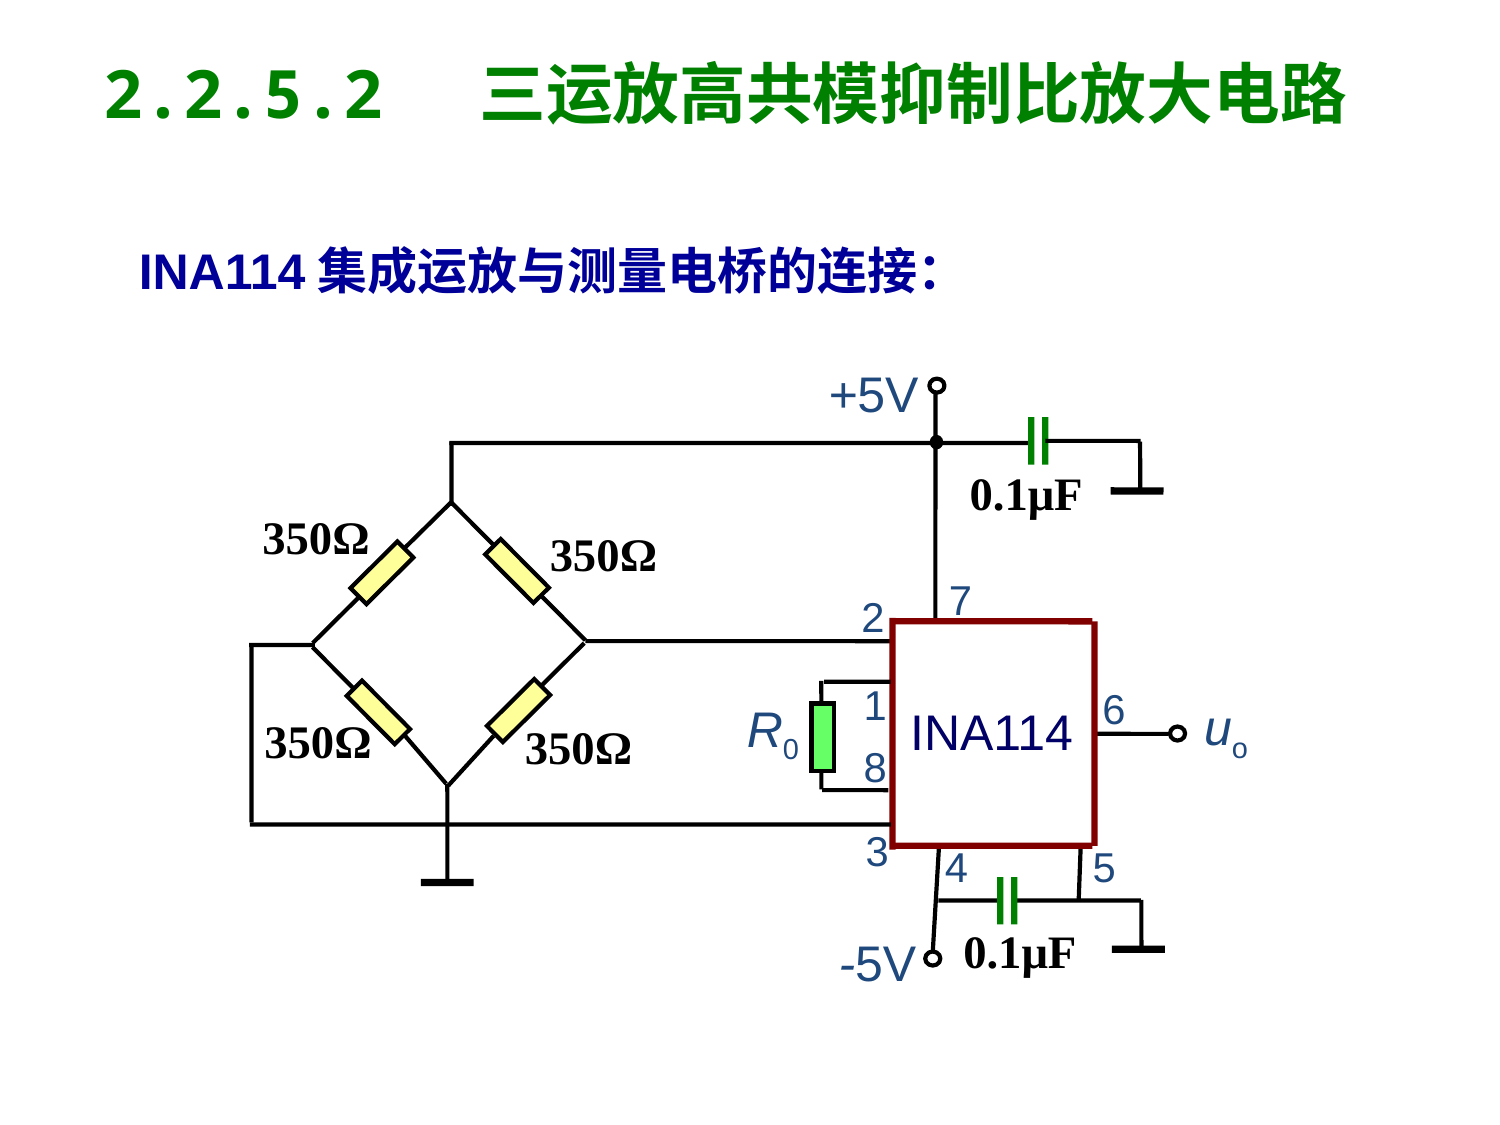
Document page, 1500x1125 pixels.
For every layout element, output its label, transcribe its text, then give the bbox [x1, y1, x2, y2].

text_box INA114集成运放与测量电桥的连接： [123, 231, 1337, 307]
text_box 2.2.5.2 三运放高共模抑制比放大电路 [41, 19, 1392, 207]
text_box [248, 362, 1285, 996]
text_box [171, 326, 1341, 1024]
